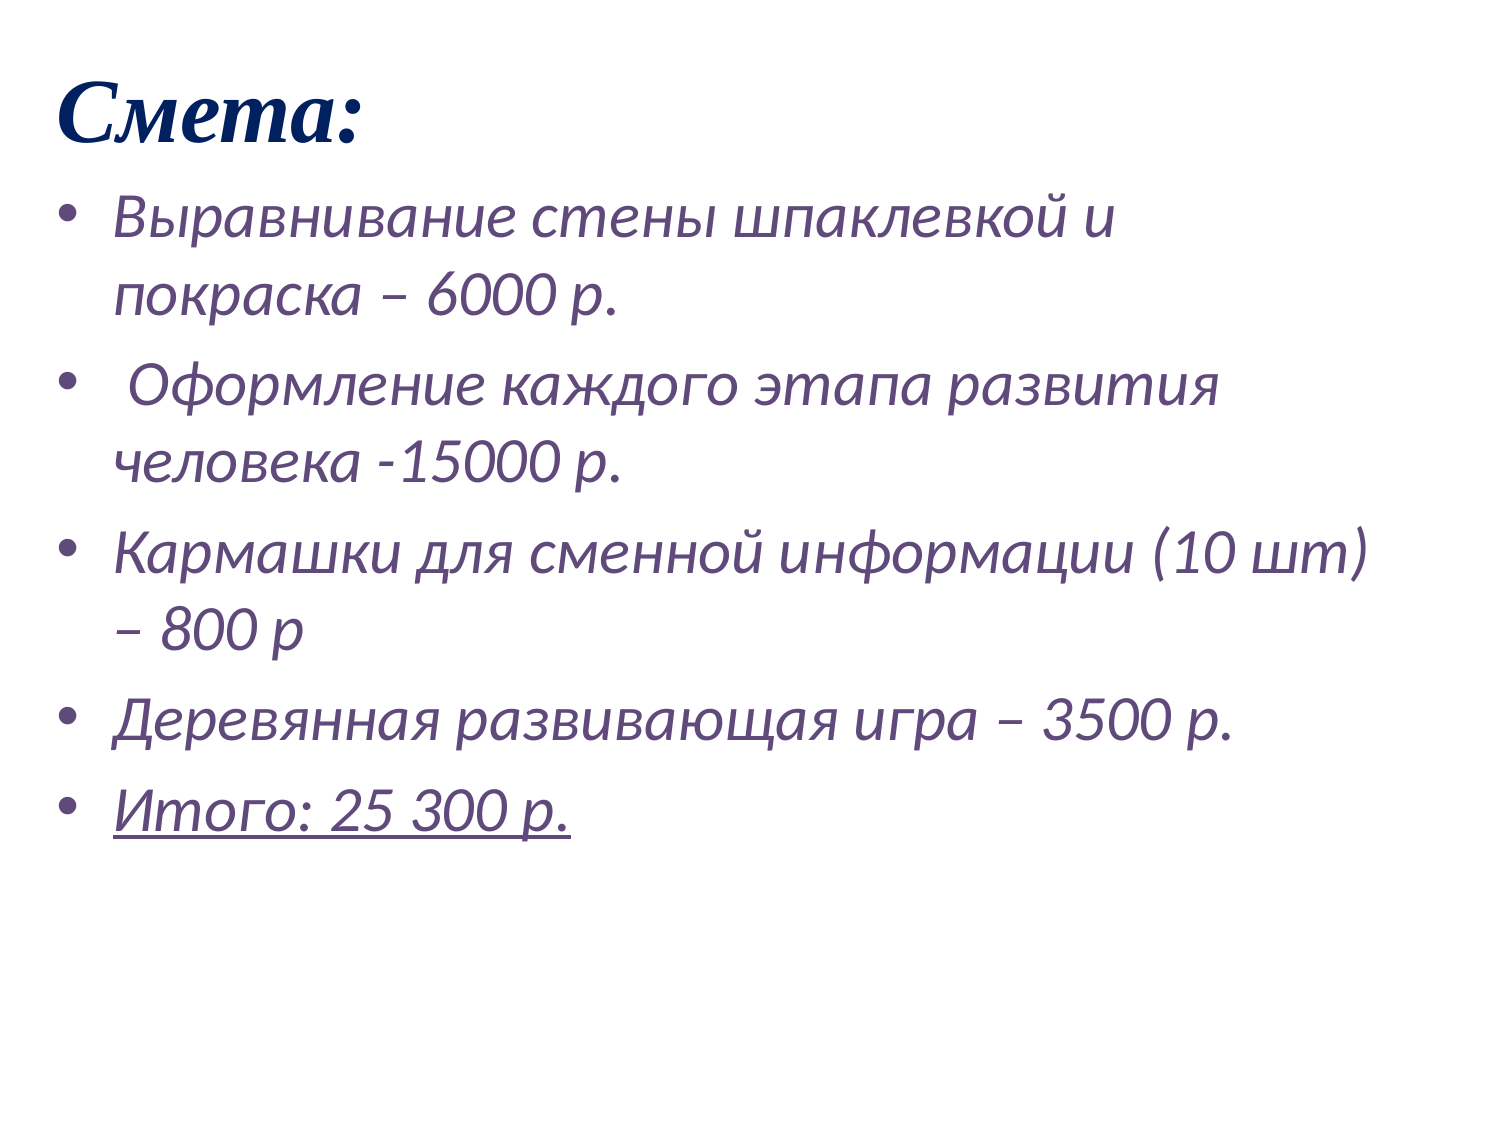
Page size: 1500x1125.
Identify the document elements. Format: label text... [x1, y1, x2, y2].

list Смета: Выравнивание стены шпаклевкой и покраска – 6000 р. Оформление каждого этапа развития человека -15000 р. Кармашки для сменной информации (10 шт) – 800 р Деревянная развивающая игра – 3500 р. Итого: 25 300 р. [41, 42, 1392, 988]
